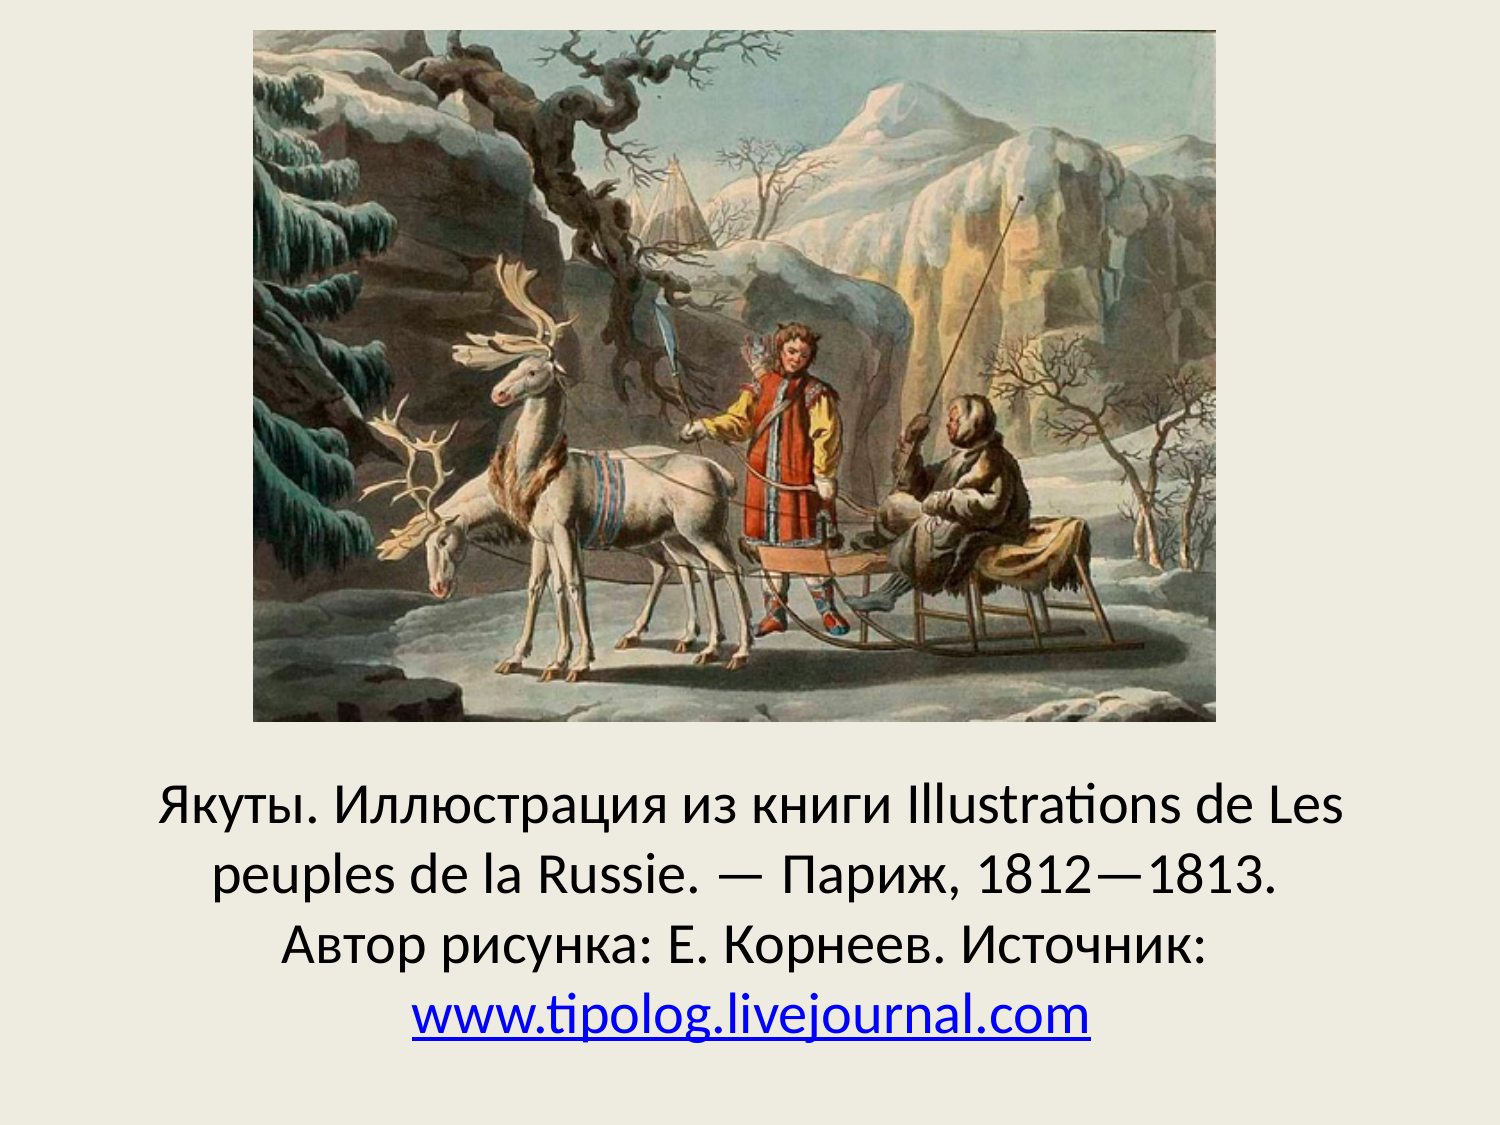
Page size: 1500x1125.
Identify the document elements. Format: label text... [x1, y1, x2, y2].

title Якуты. Иллюстрация из книги Illustrations de Les peuples de la Russie. — Париж, 1812—1813. Автор рисунка: Е. Корнеев. Источник: www.tipolog.livejournal.com [76, 846, 1427, 1034]
picture [253, 30, 1216, 723]
